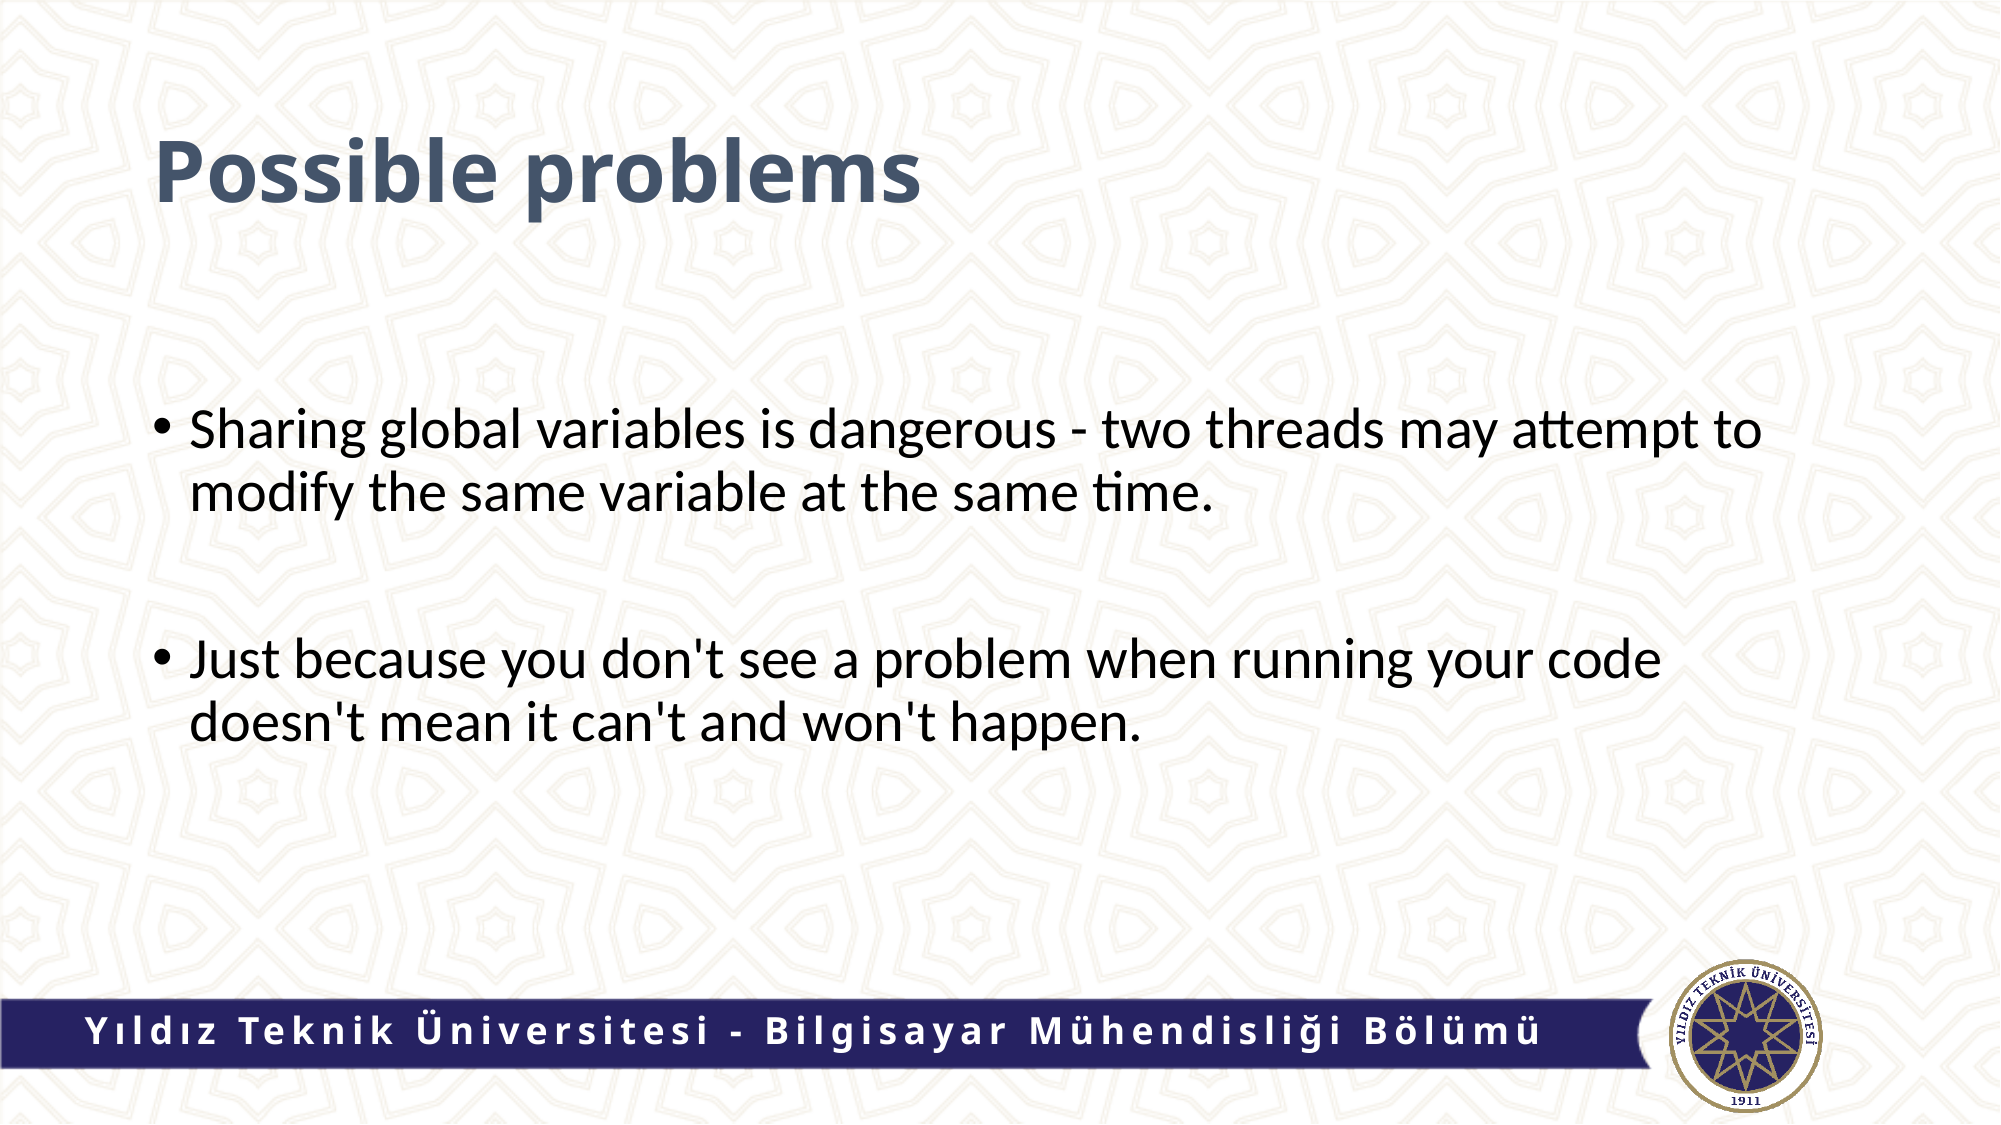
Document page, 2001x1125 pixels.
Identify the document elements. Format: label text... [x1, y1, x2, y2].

footer Yıldız Teknik Üniversitesi - Bilgisayar Mühendisliği Bölümü [0, 997, 1628, 1069]
picture [0, 0, 2000, 1125]
list Sharing global variables is dangerous - two threads may attempt to modify the same variable at the same time. Just because you don't see a problem when running your code doesn't mean it can't and won't happen. [137, 299, 1863, 982]
title Possible problems [137, 59, 1863, 278]
